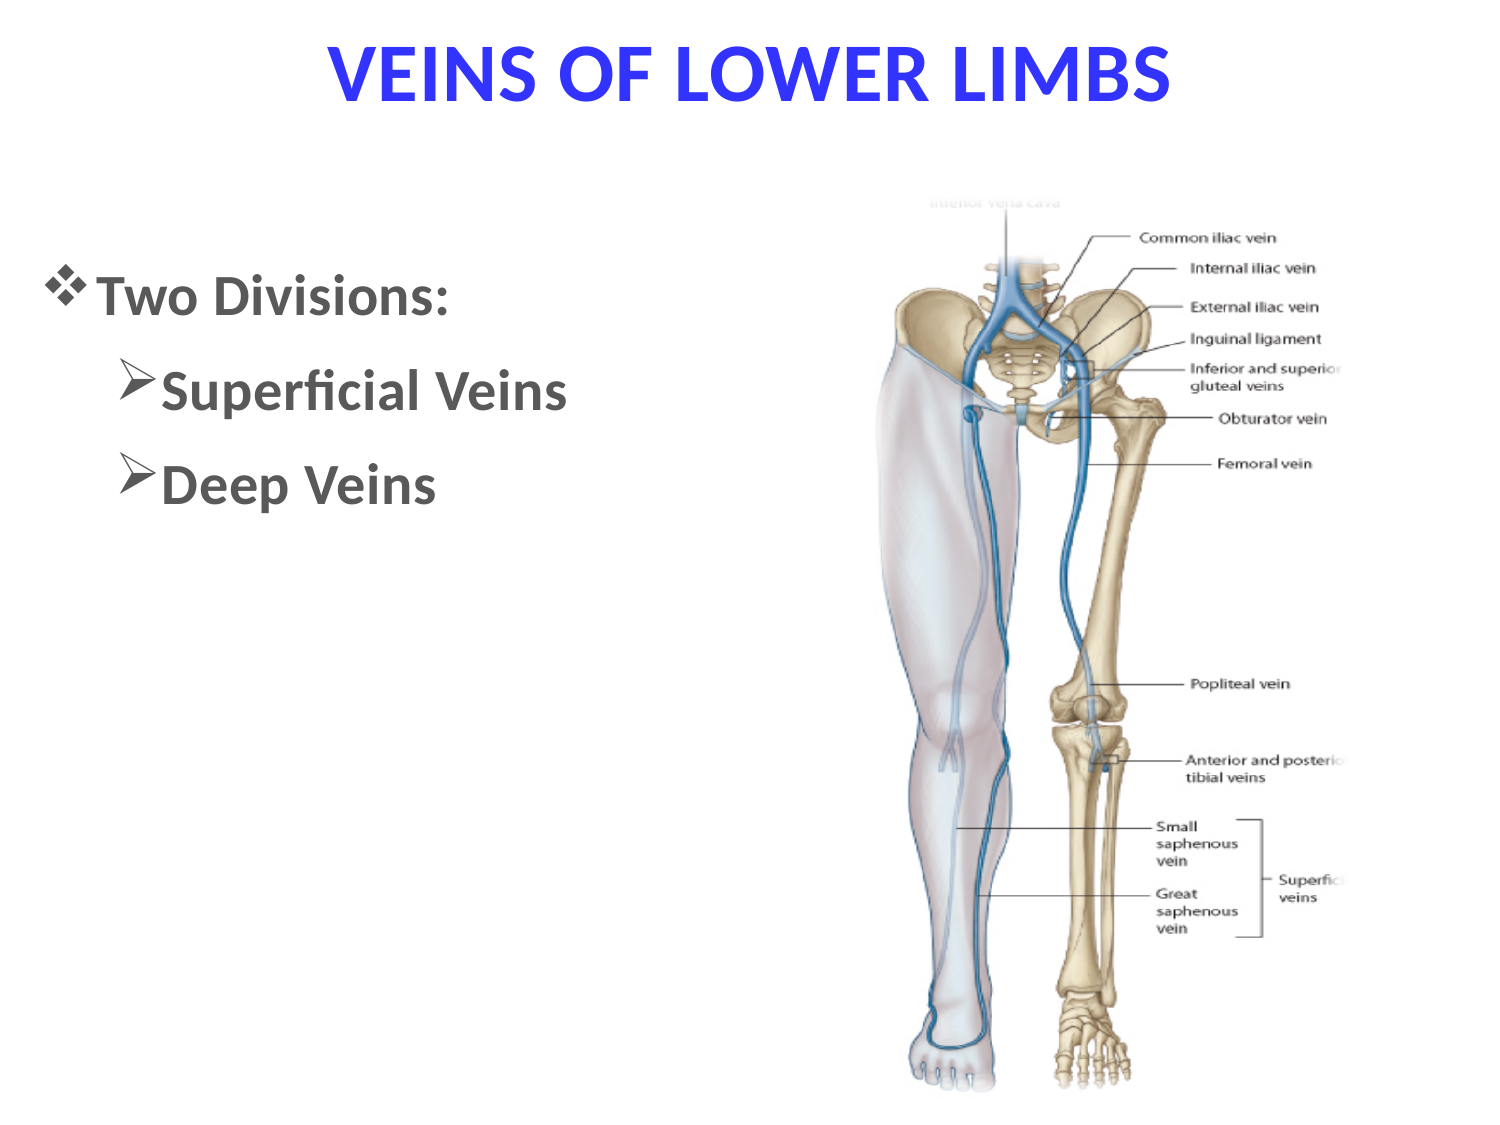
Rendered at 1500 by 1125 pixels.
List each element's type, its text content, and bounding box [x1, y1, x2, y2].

title Veins of Lower Limbs [99, 45, 1400, 126]
list Two Divisions: Superficial Veins Deep Veins [24, 249, 617, 573]
picture [867, 196, 1348, 1099]
